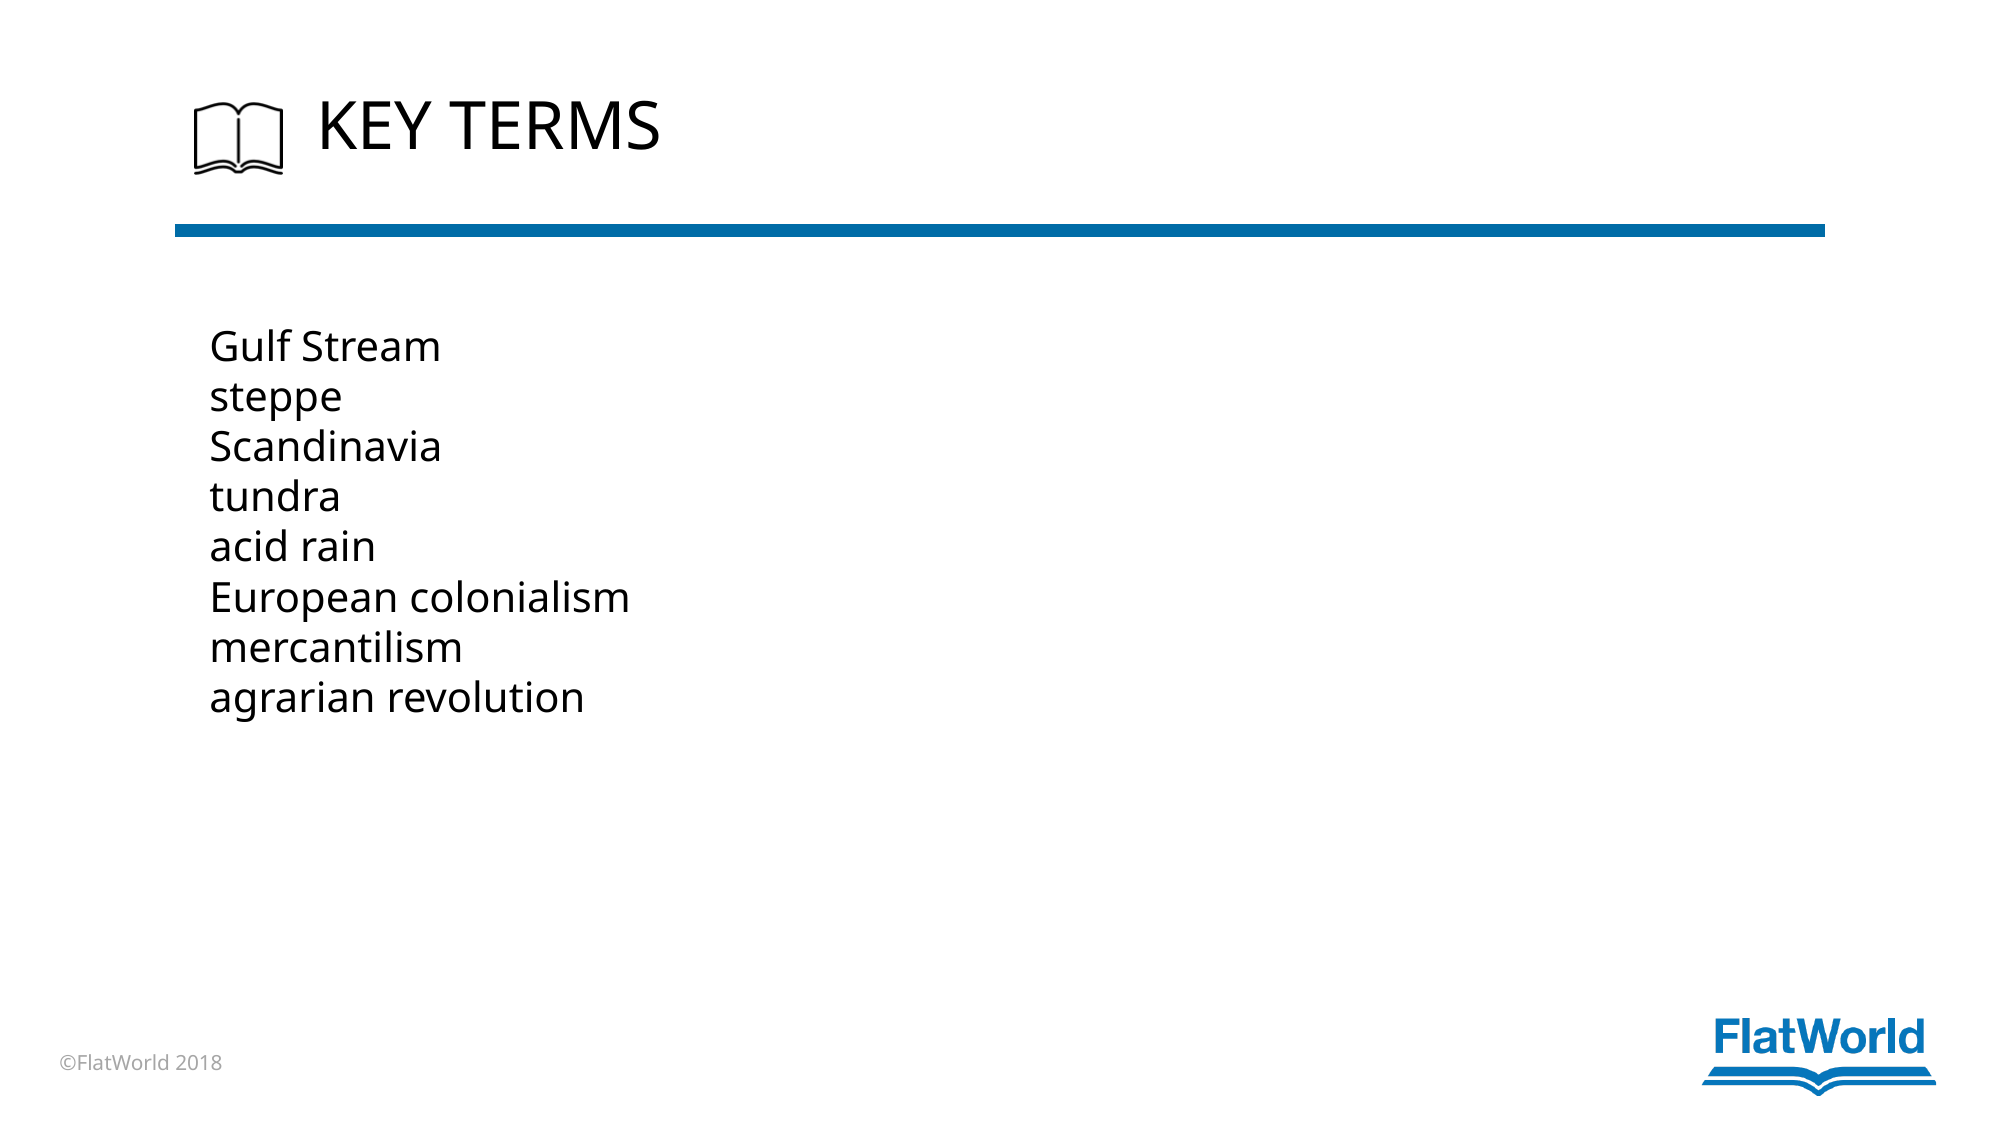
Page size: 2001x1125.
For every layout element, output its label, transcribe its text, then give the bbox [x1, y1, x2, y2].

picture [194, 94, 283, 183]
subtitle Gulf Stream steppe Scandinavia tundra acid rain European colonialism mercantilism agrarian revolution [194, 312, 1825, 856]
title KEY TERMS [301, 75, 1175, 190]
